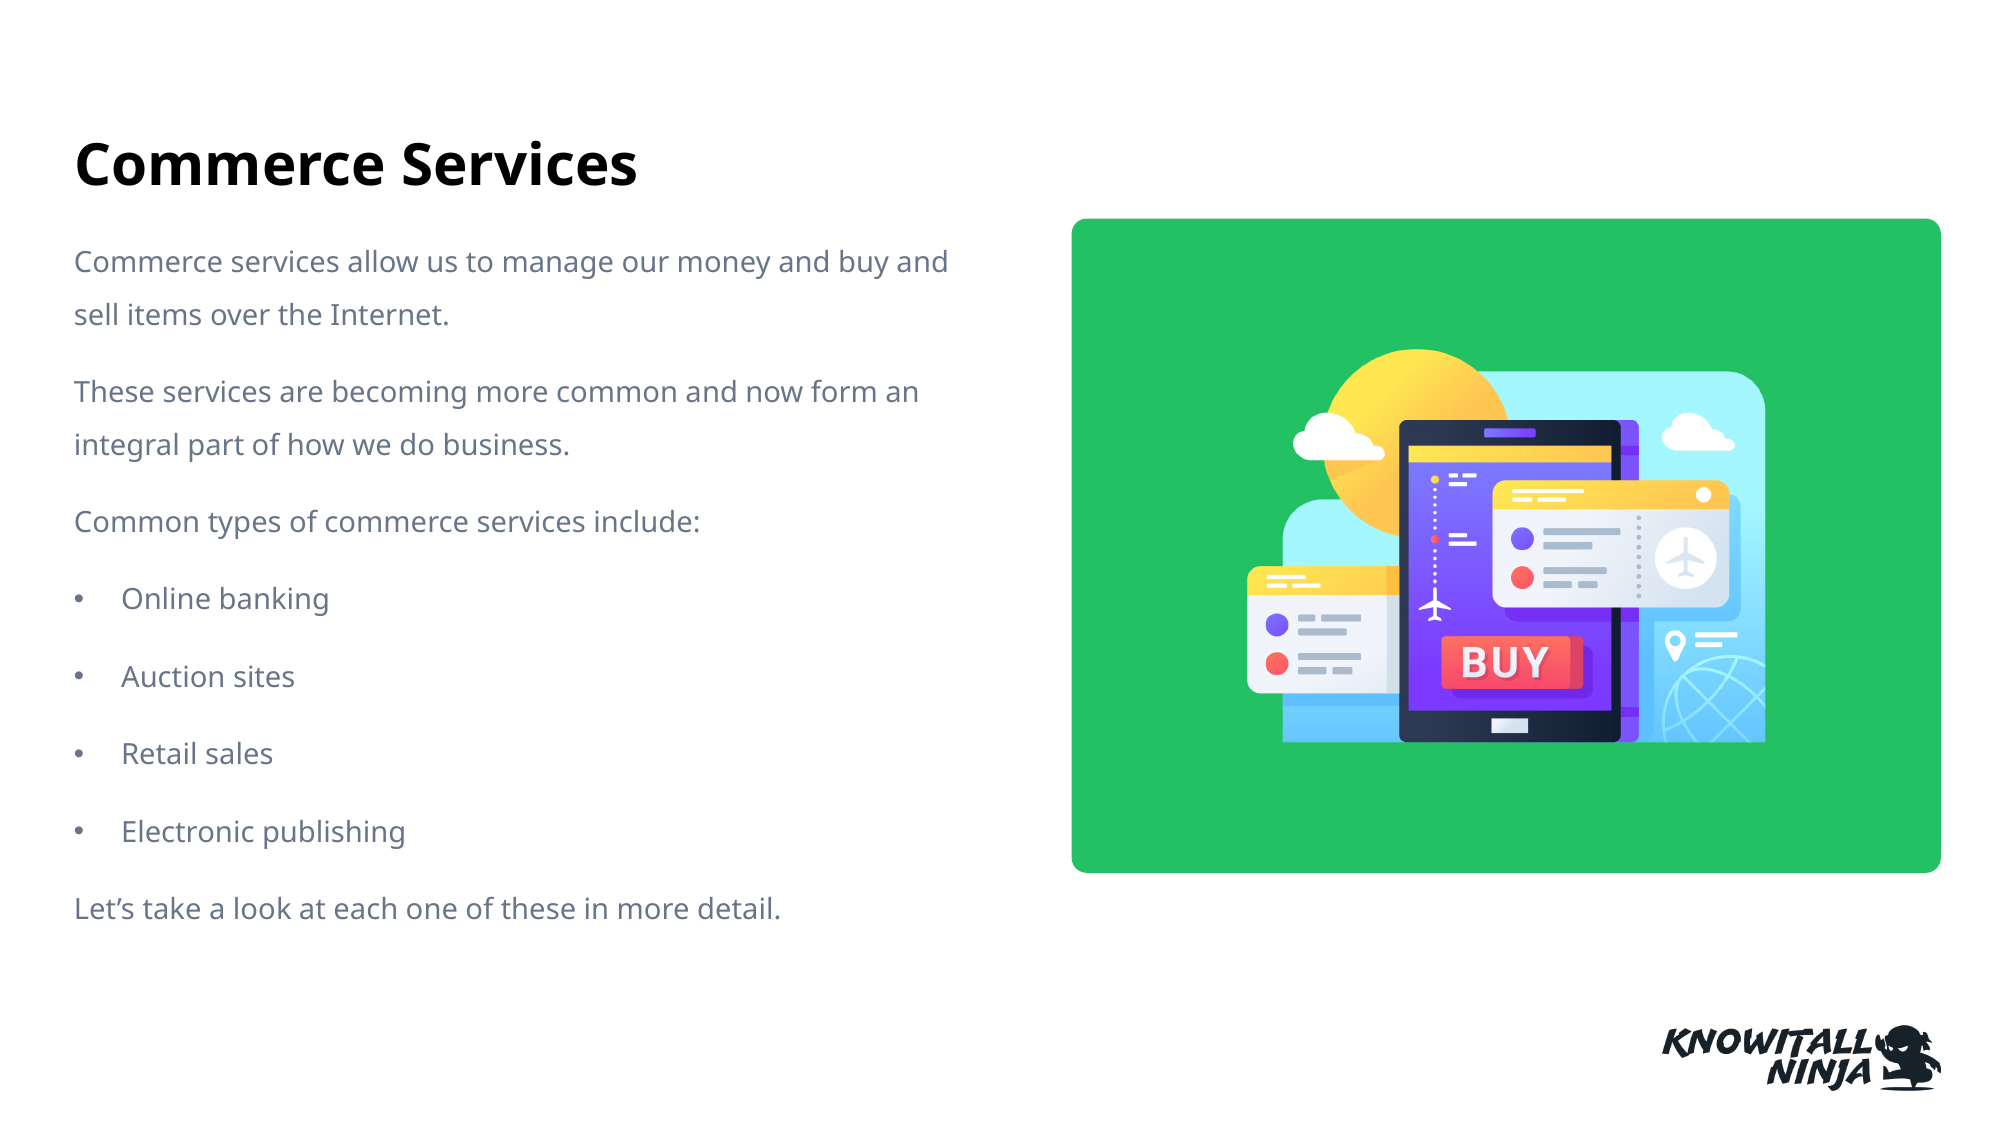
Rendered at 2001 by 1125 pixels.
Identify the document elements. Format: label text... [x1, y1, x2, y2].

title Commerce Services [59, 117, 1000, 206]
list Commerce services allow us to manage our money and buy and sell items over the Internet. These services are becoming more common and now form an integral part of how we do business. Common types of commerce services include: Online banking Auction sites Retail sales Electronic publishing Let’s take a look at each one of these in more detail. [59, 218, 1000, 1091]
picture [1662, 1025, 1941, 1091]
picture [1071, 218, 1942, 874]
